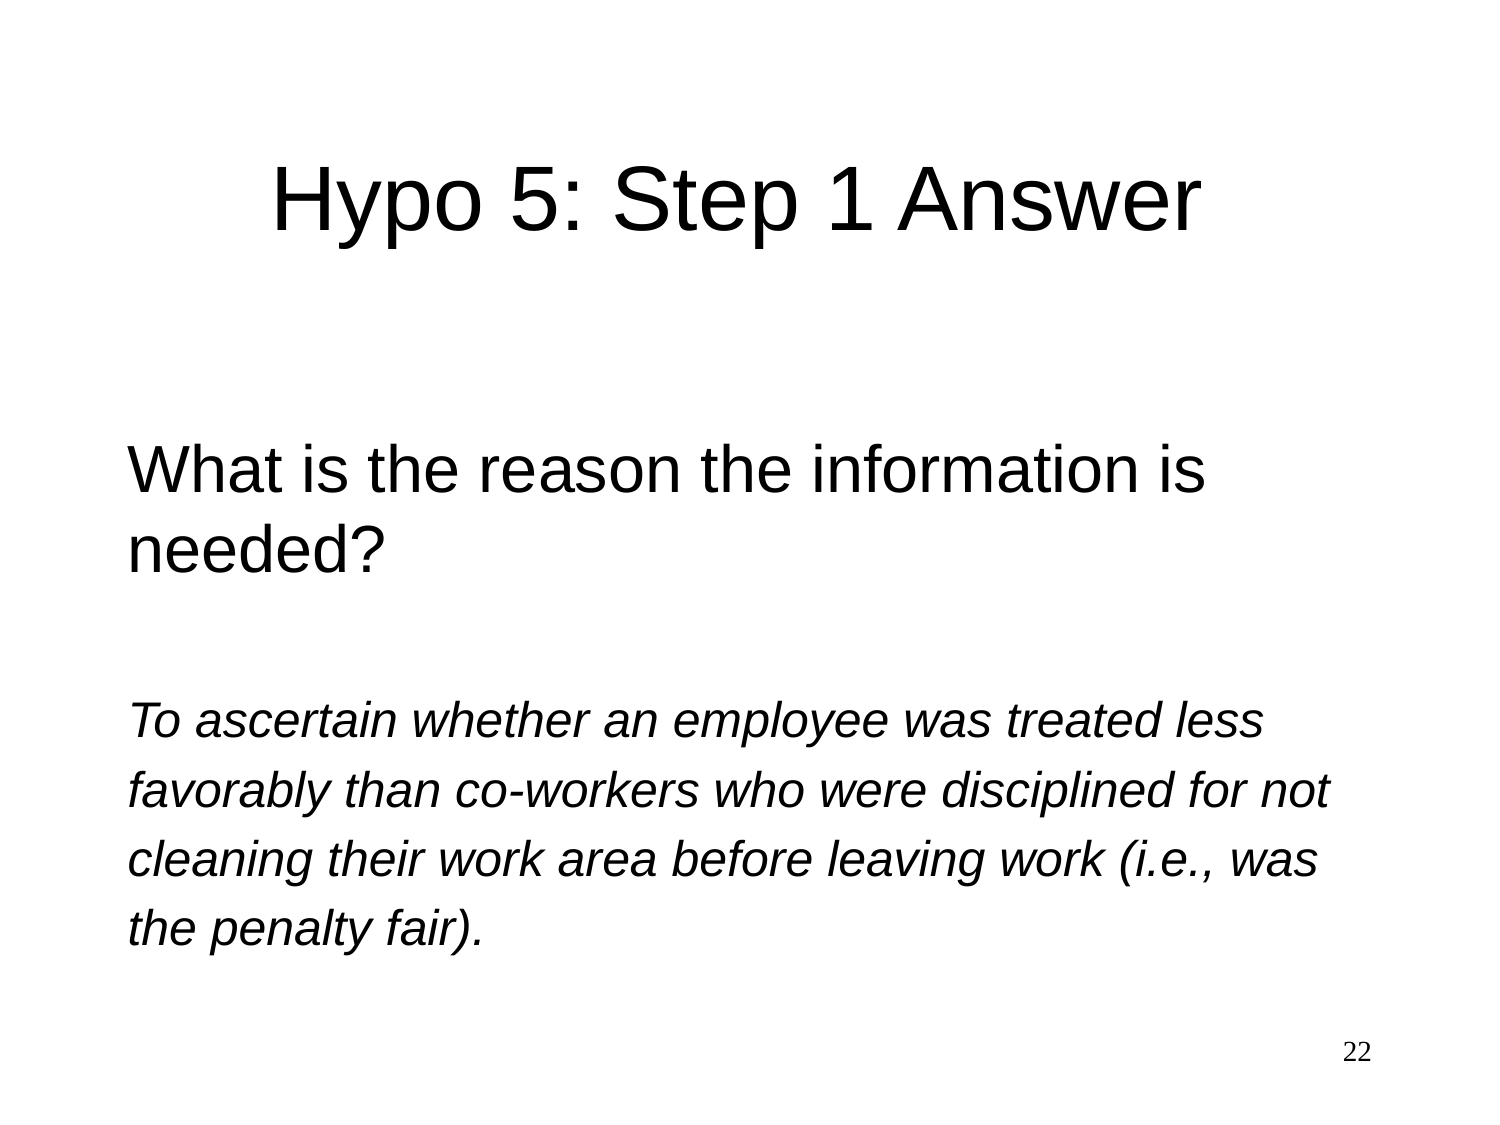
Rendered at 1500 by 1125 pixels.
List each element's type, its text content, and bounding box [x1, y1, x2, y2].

list What is the reason the information is needed? To ascertain whether an employee was treated less favorably than co-workers who were disciplined for not cleaning their work area before leaving work (i.e., was the penalty fair). [112, 324, 1388, 1001]
title Hypo 5: Step 1 Answer [112, 99, 1388, 288]
slide_number 22 [1074, 1024, 1388, 1101]
